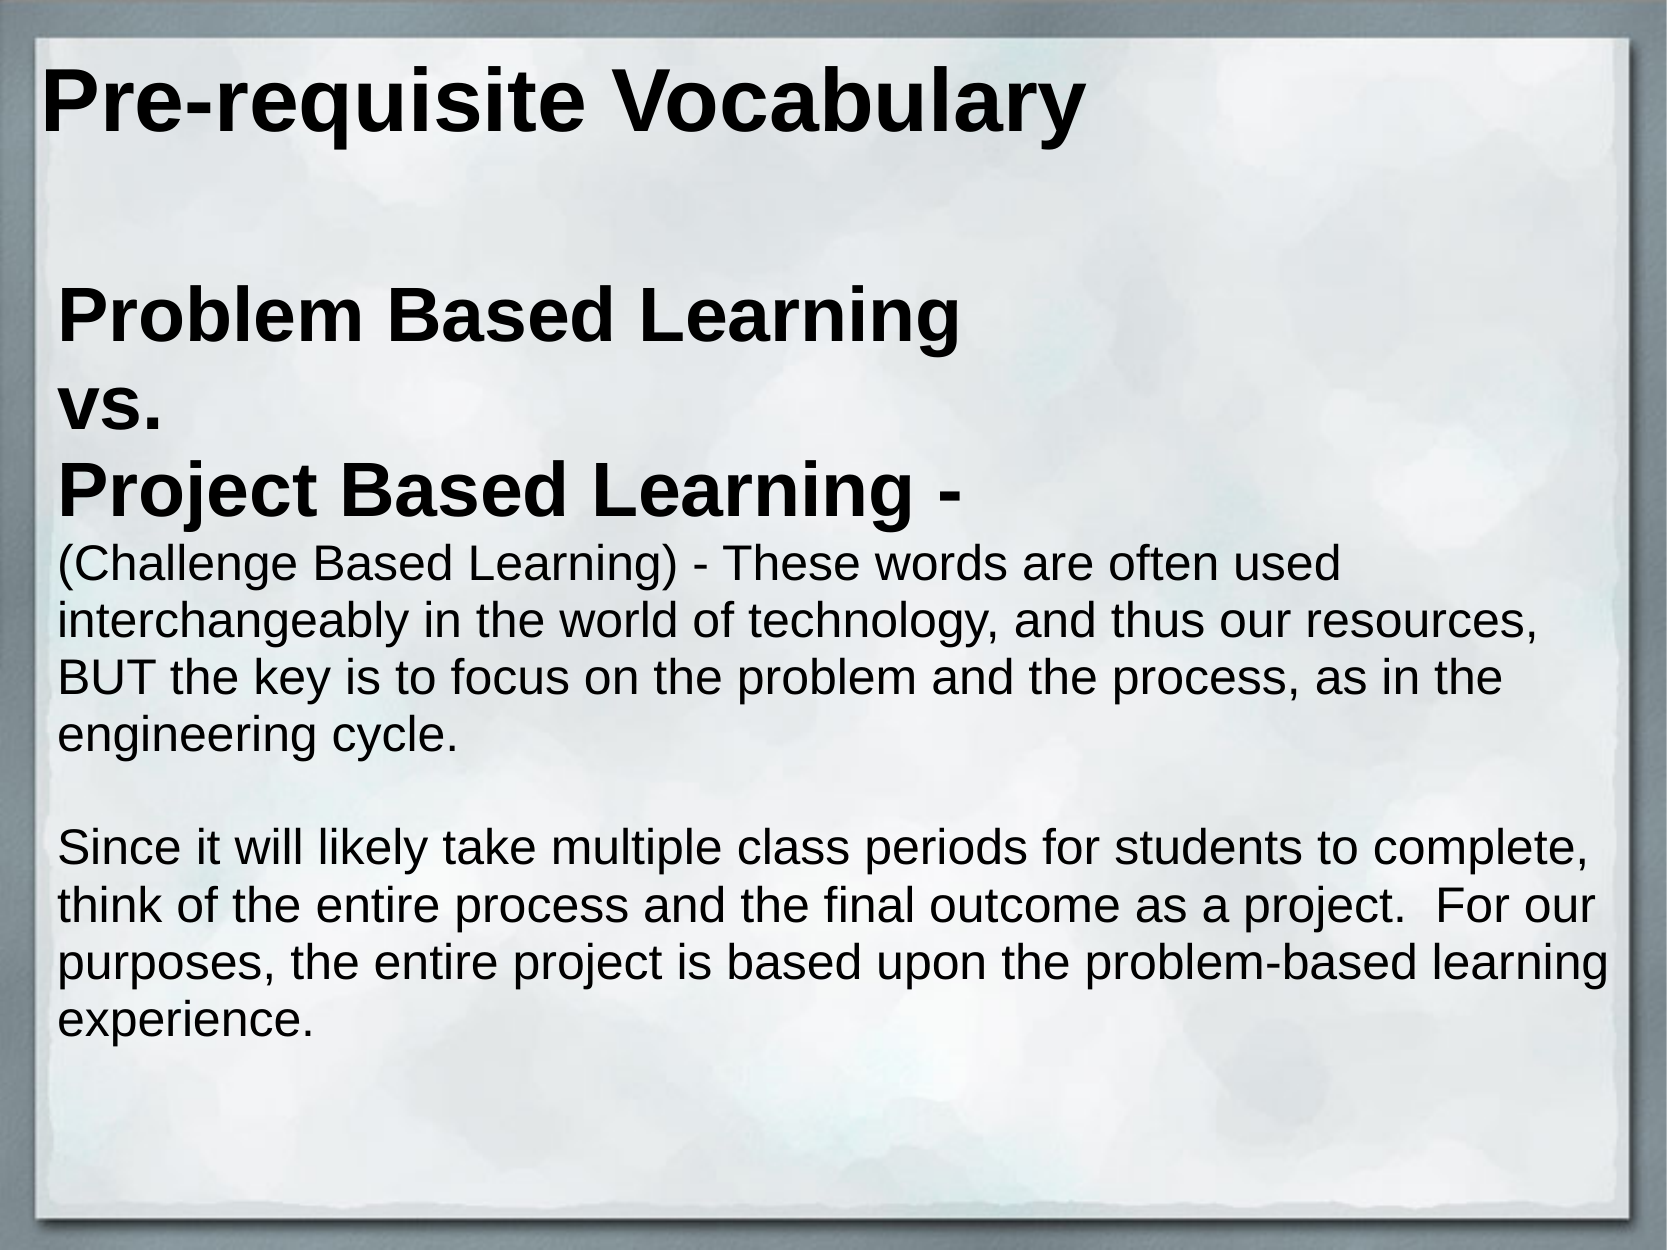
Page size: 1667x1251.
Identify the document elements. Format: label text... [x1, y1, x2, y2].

picture [0, 0, 1667, 1250]
list Problem Based Learning vs. Project Based Learning - (Challenge Based Learning) - These words are often used interchangeably in the world of technology, and thus our resources, BUT the key is to focus on the problem and the process, as in the engineering cycle. Since it will likely take multiple class periods for students to complete, think of the entire process and the final outcome as a project. For our purposes, the entire project is based upon the problem-based learning experience. [57, 183, 1613, 1222]
title Pre-requisite Vocabulary [40, 50, 1626, 200]
